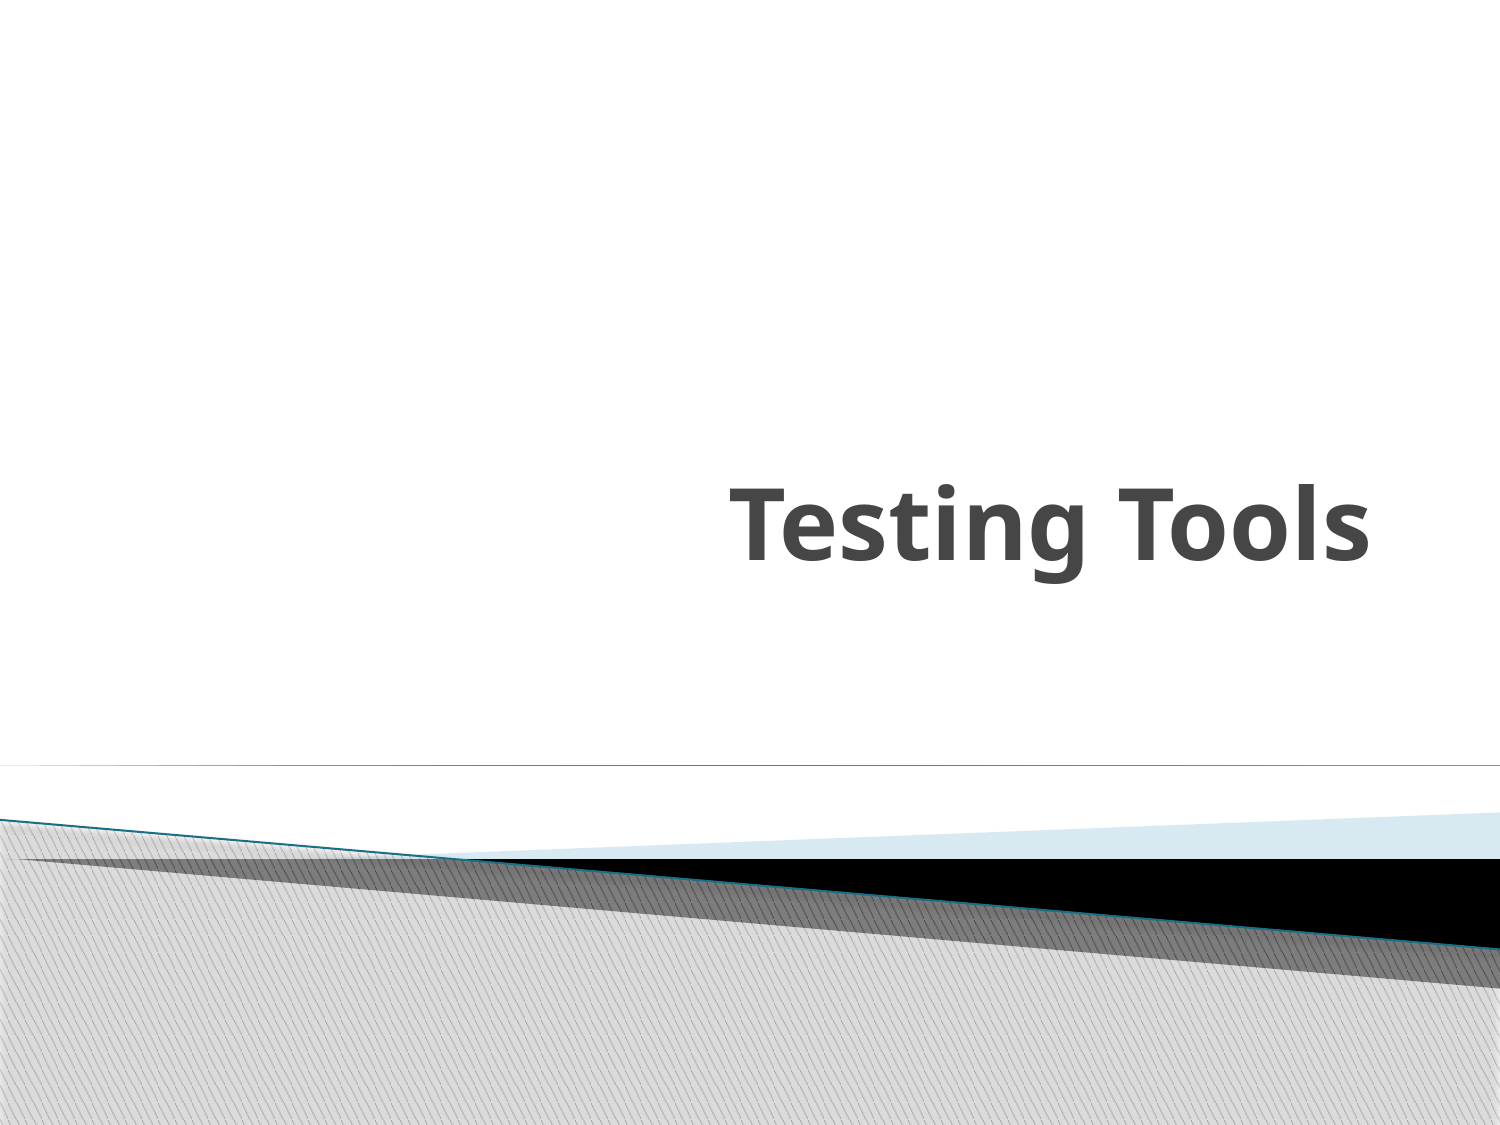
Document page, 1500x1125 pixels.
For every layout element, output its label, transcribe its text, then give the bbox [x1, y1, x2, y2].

picture [5, 859, 1500, 989]
title Testing Tools [112, 287, 1388, 588]
